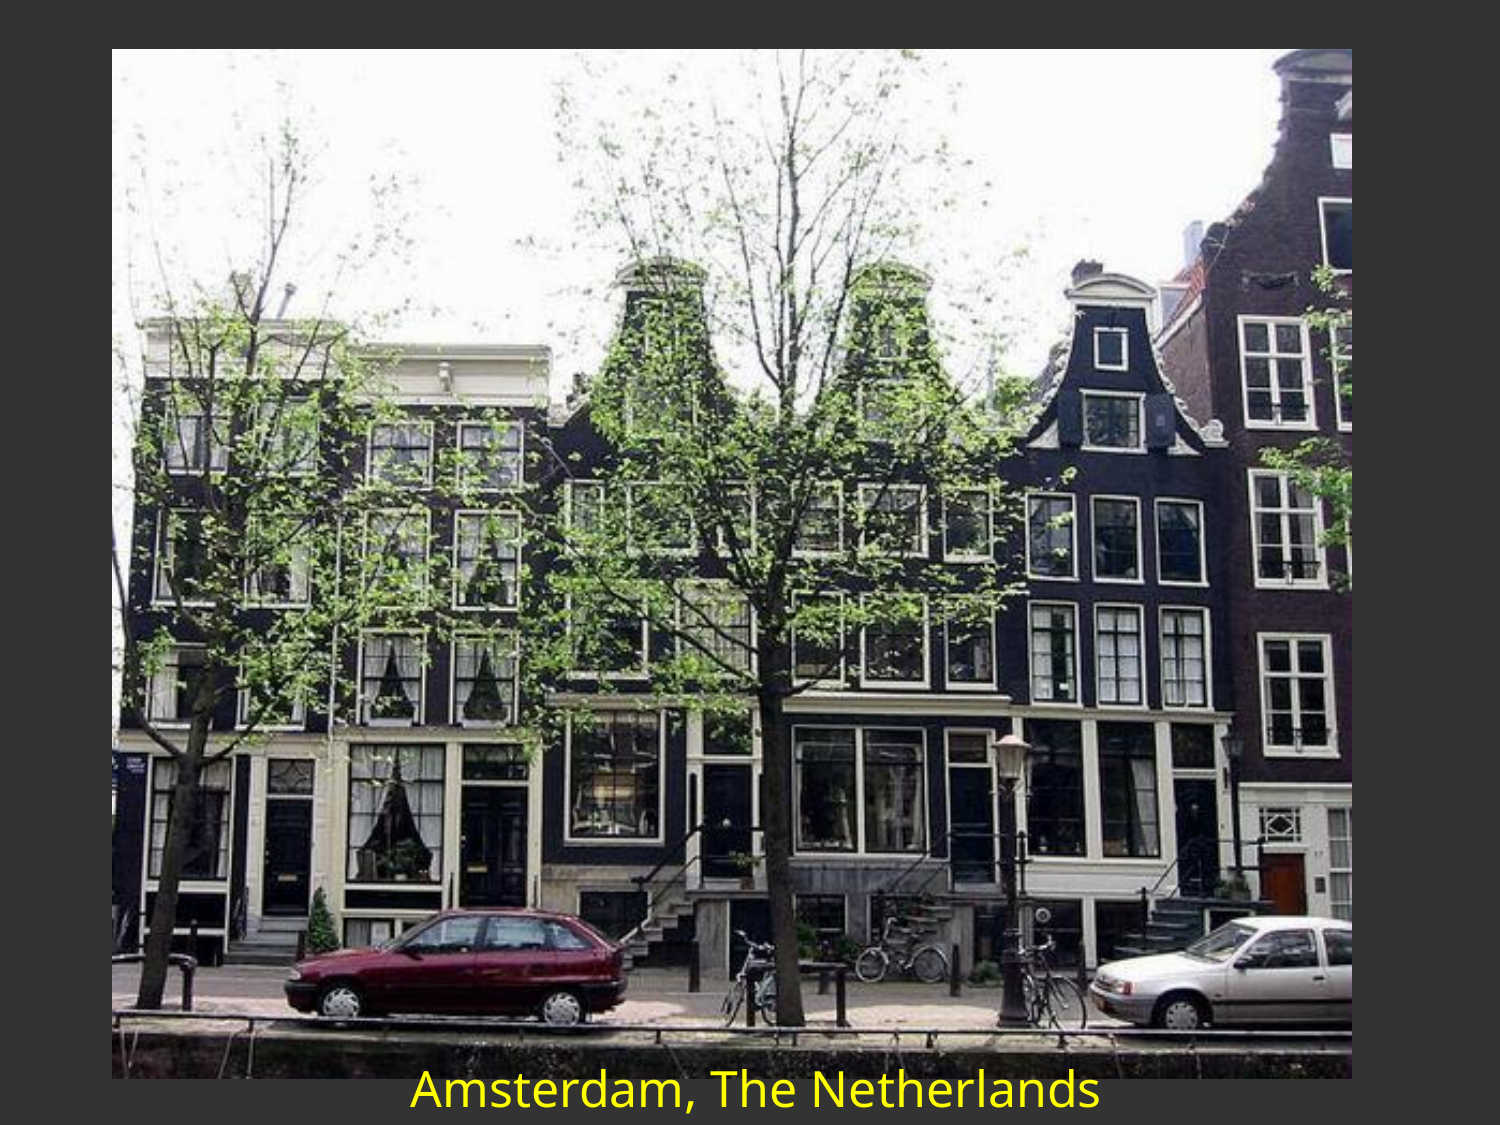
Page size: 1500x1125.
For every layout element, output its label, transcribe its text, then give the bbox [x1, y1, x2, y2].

picture [112, 49, 1352, 1080]
text_box Amsterdam, The Netherlands [324, 1087, 1188, 1125]
